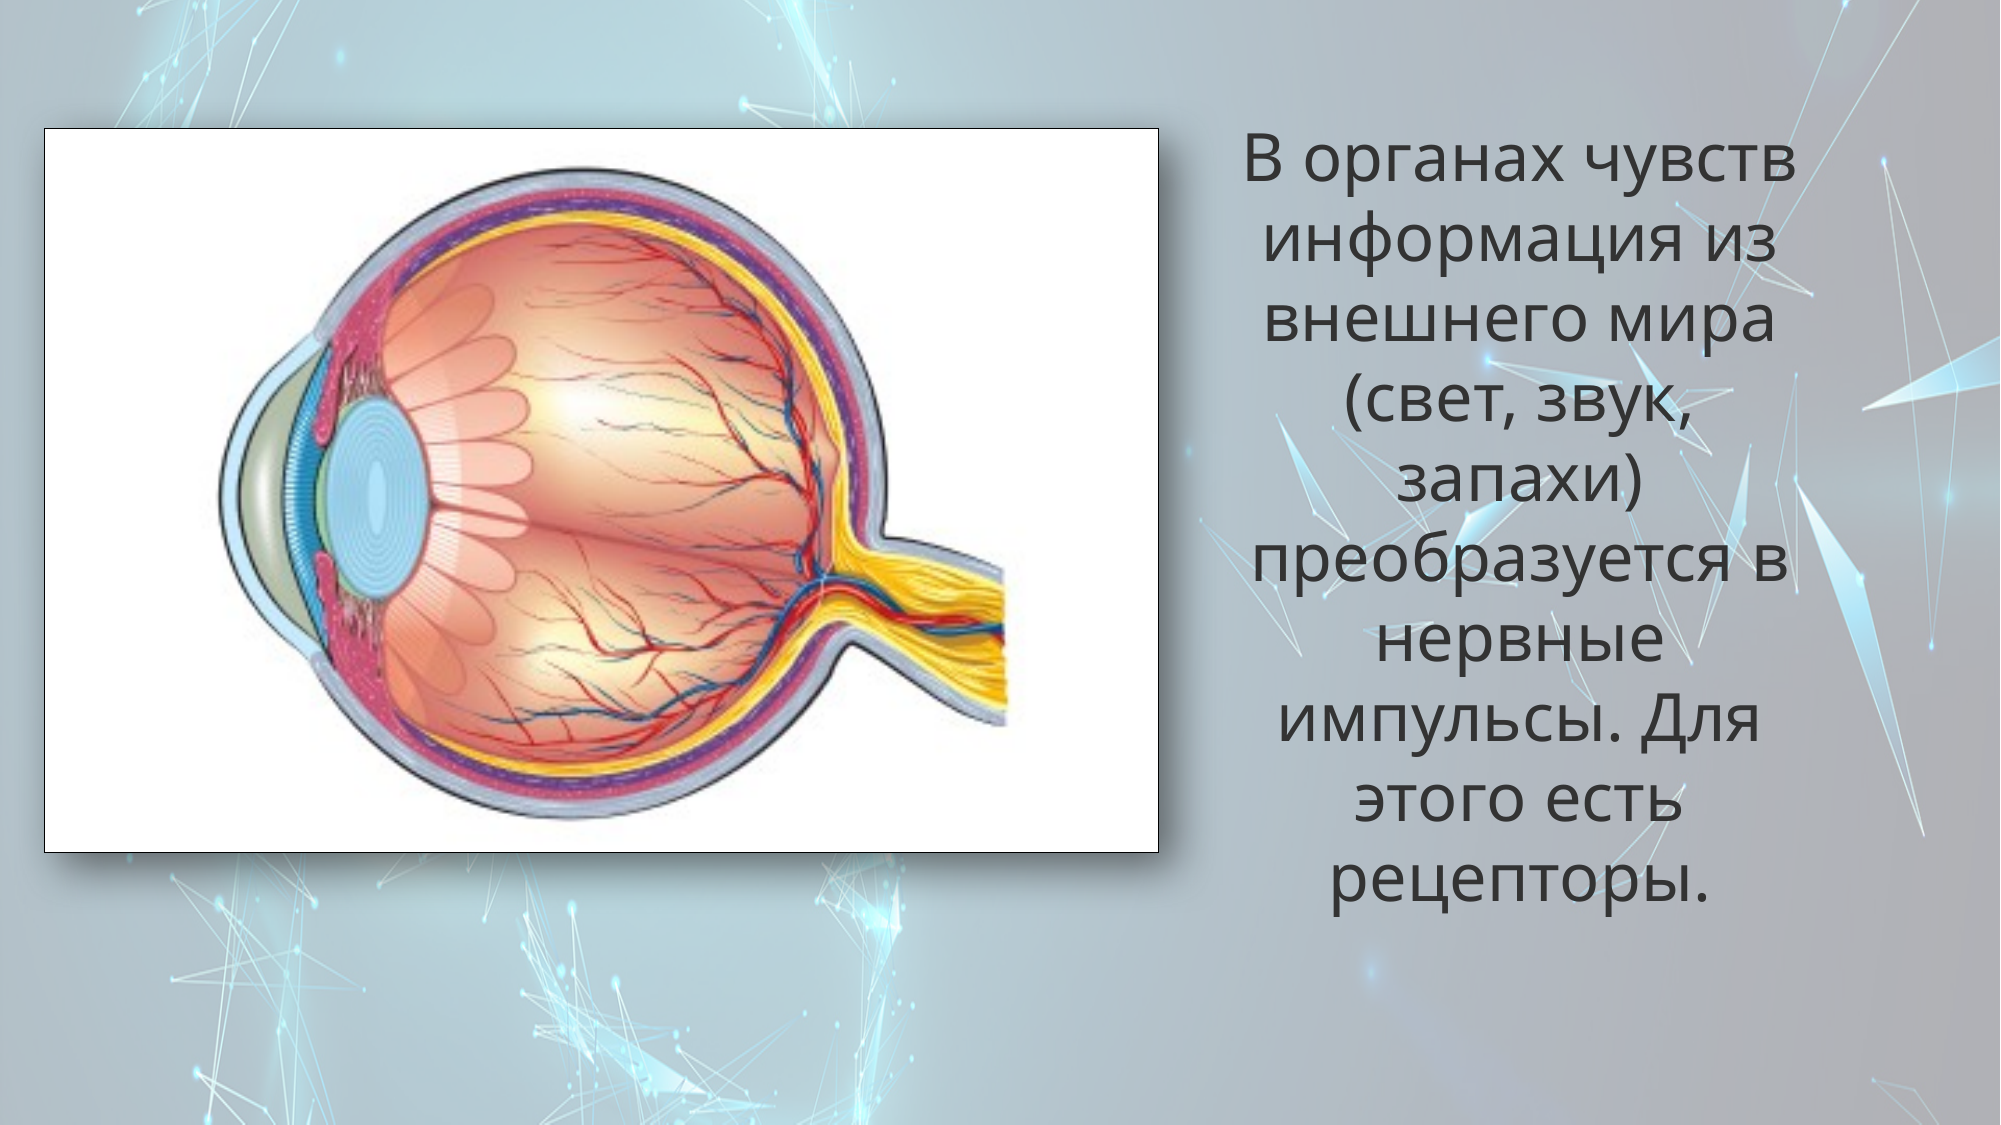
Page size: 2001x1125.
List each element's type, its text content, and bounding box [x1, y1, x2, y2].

text_box В органах чувств информация из внешнего мира (свет, звук, запахи) преобразуется в нервные импульсы. Для этого есть рецепторы. [1220, 107, 1821, 922]
picture [43, 128, 1159, 853]
